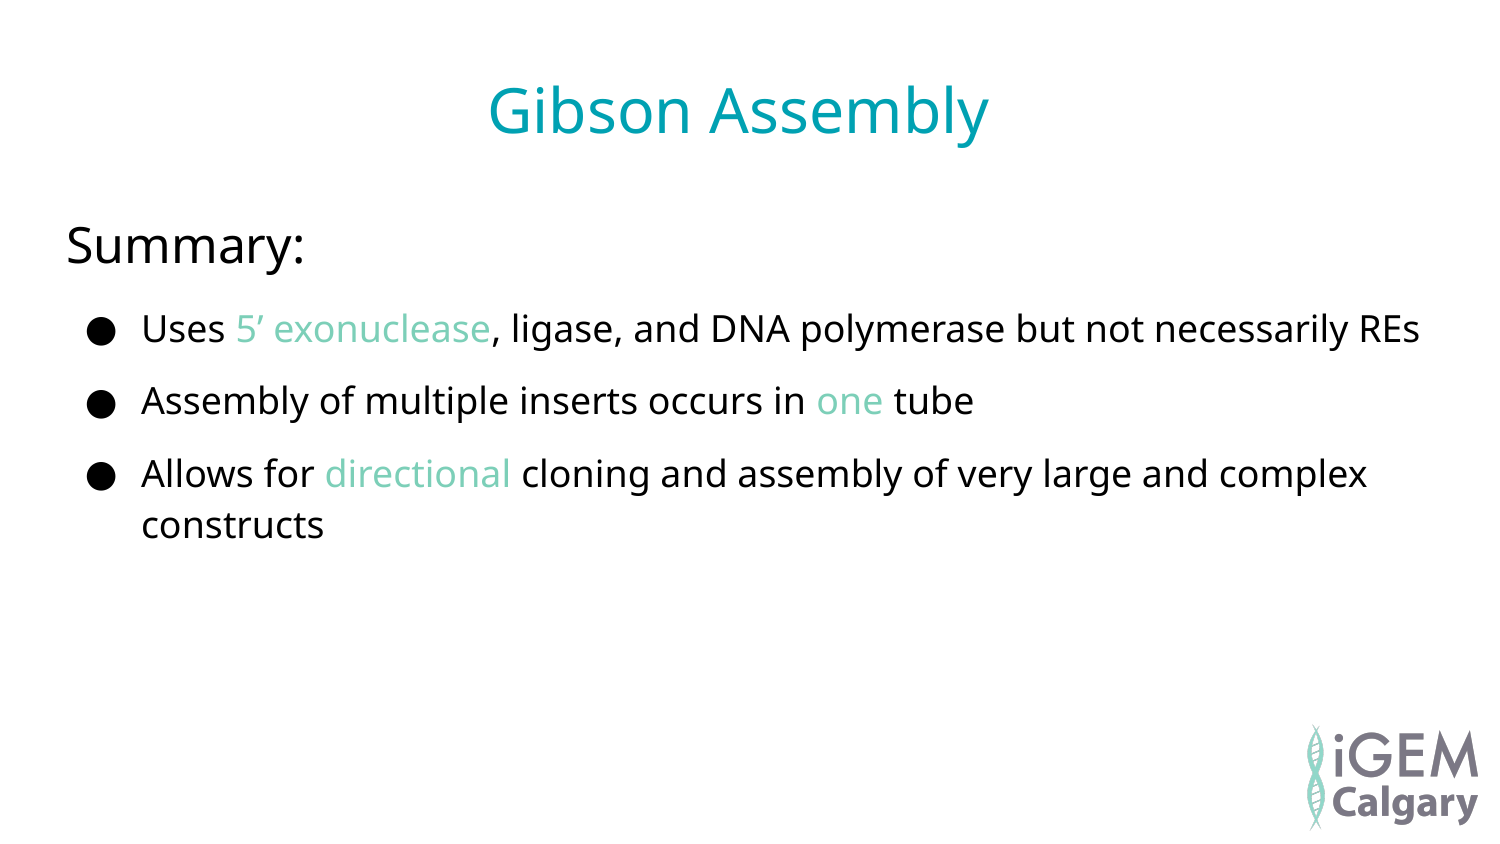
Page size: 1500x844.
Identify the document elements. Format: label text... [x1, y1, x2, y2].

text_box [1304, 717, 1488, 833]
text_box Summary: [51, 189, 1449, 283]
text_box Gibson Assembly [40, 56, 1438, 151]
text_box Uses 5’ exonuclease, ligase, and DNA polymerase but not necessarily REs Assembly of multiple inserts occurs in one tube Allows for directional cloning and assembly of very large and complex constructs [51, 283, 1449, 819]
